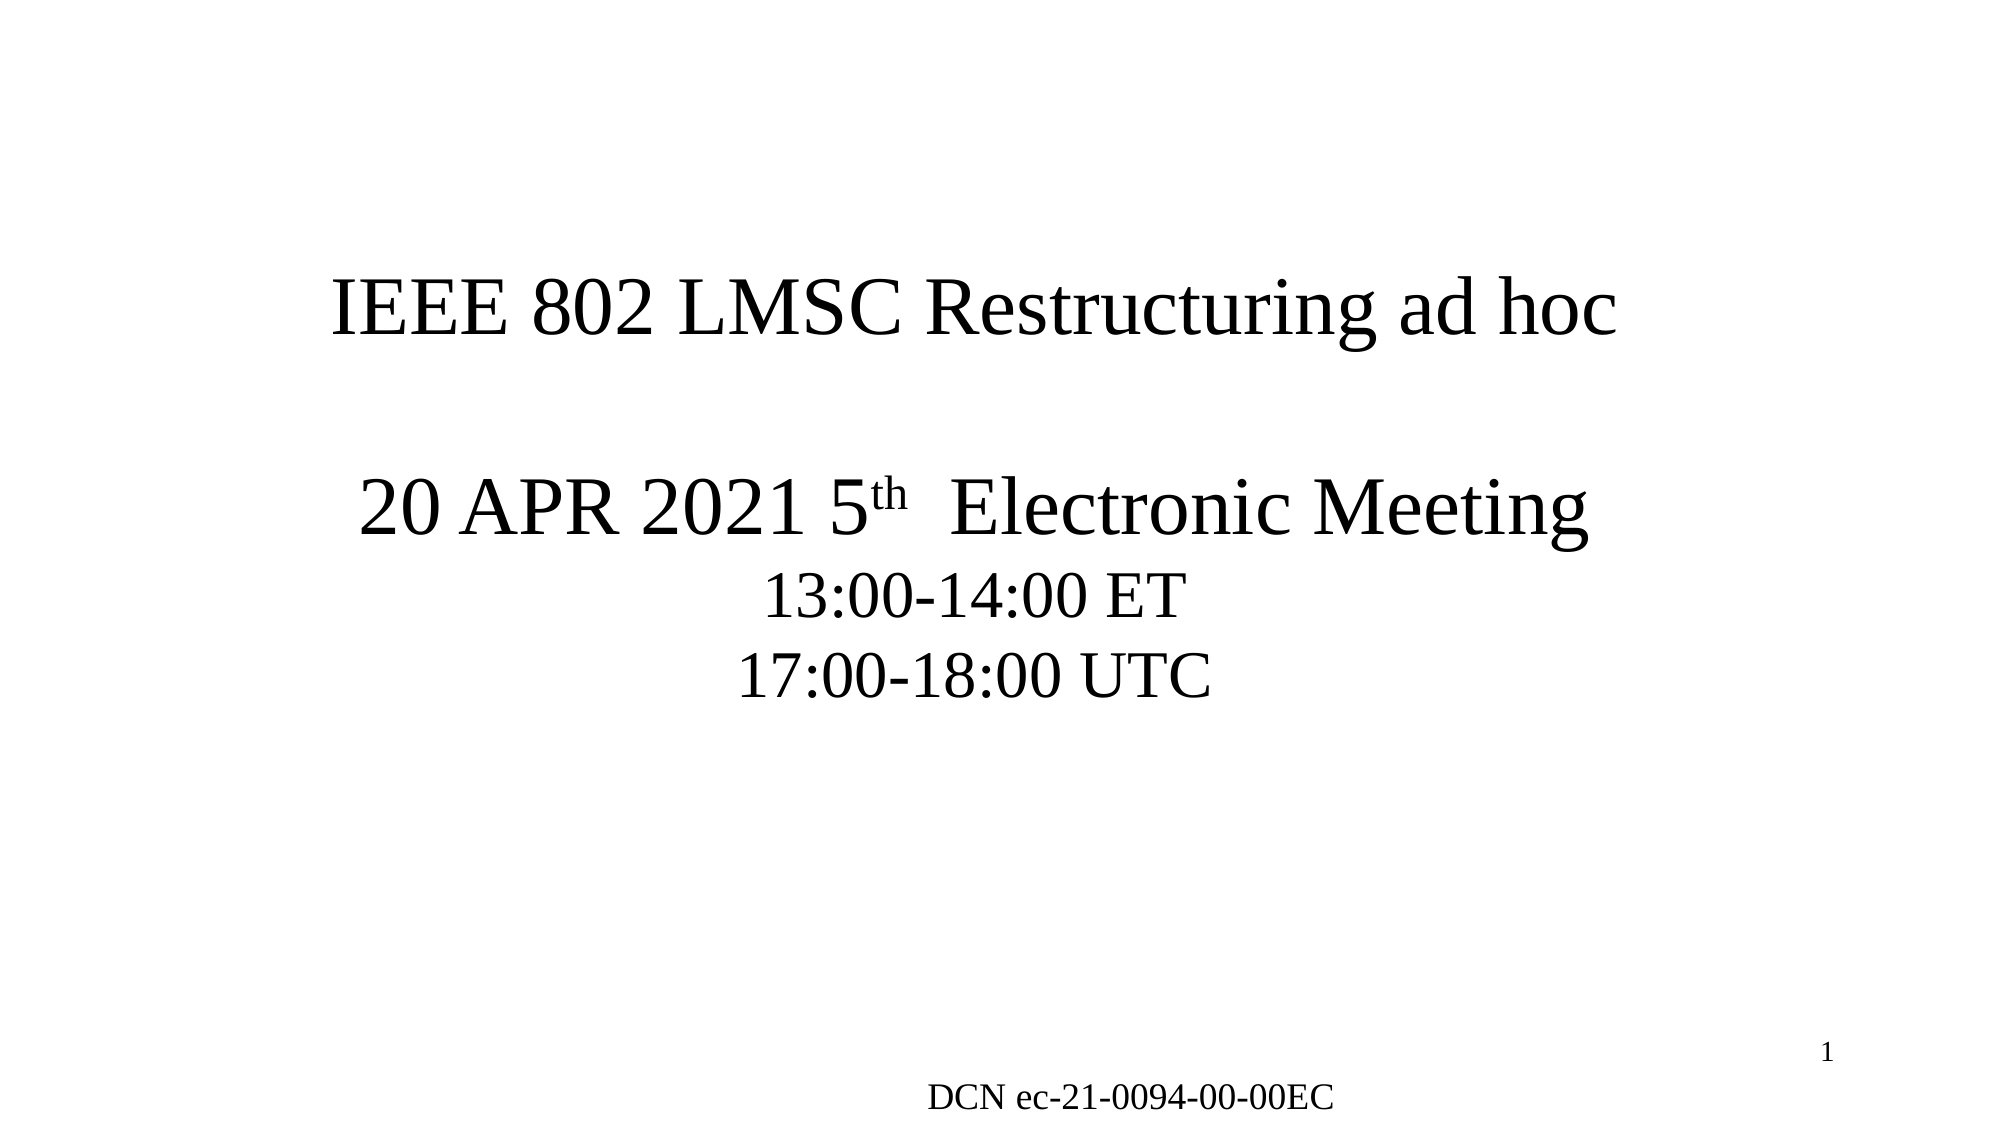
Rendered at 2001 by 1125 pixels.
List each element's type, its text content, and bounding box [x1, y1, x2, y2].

text_box DCN ec-21-0094-00-00EC [912, 1064, 1780, 1125]
title IEEE 802 LMSC Restructuring ad hoc 20 APR 2021 5th Electronic Meeting 13:00-14:00 ET 17:00-18:00 UTC [274, 224, 1676, 938]
slide_number 1 [1433, 1024, 1851, 1101]
